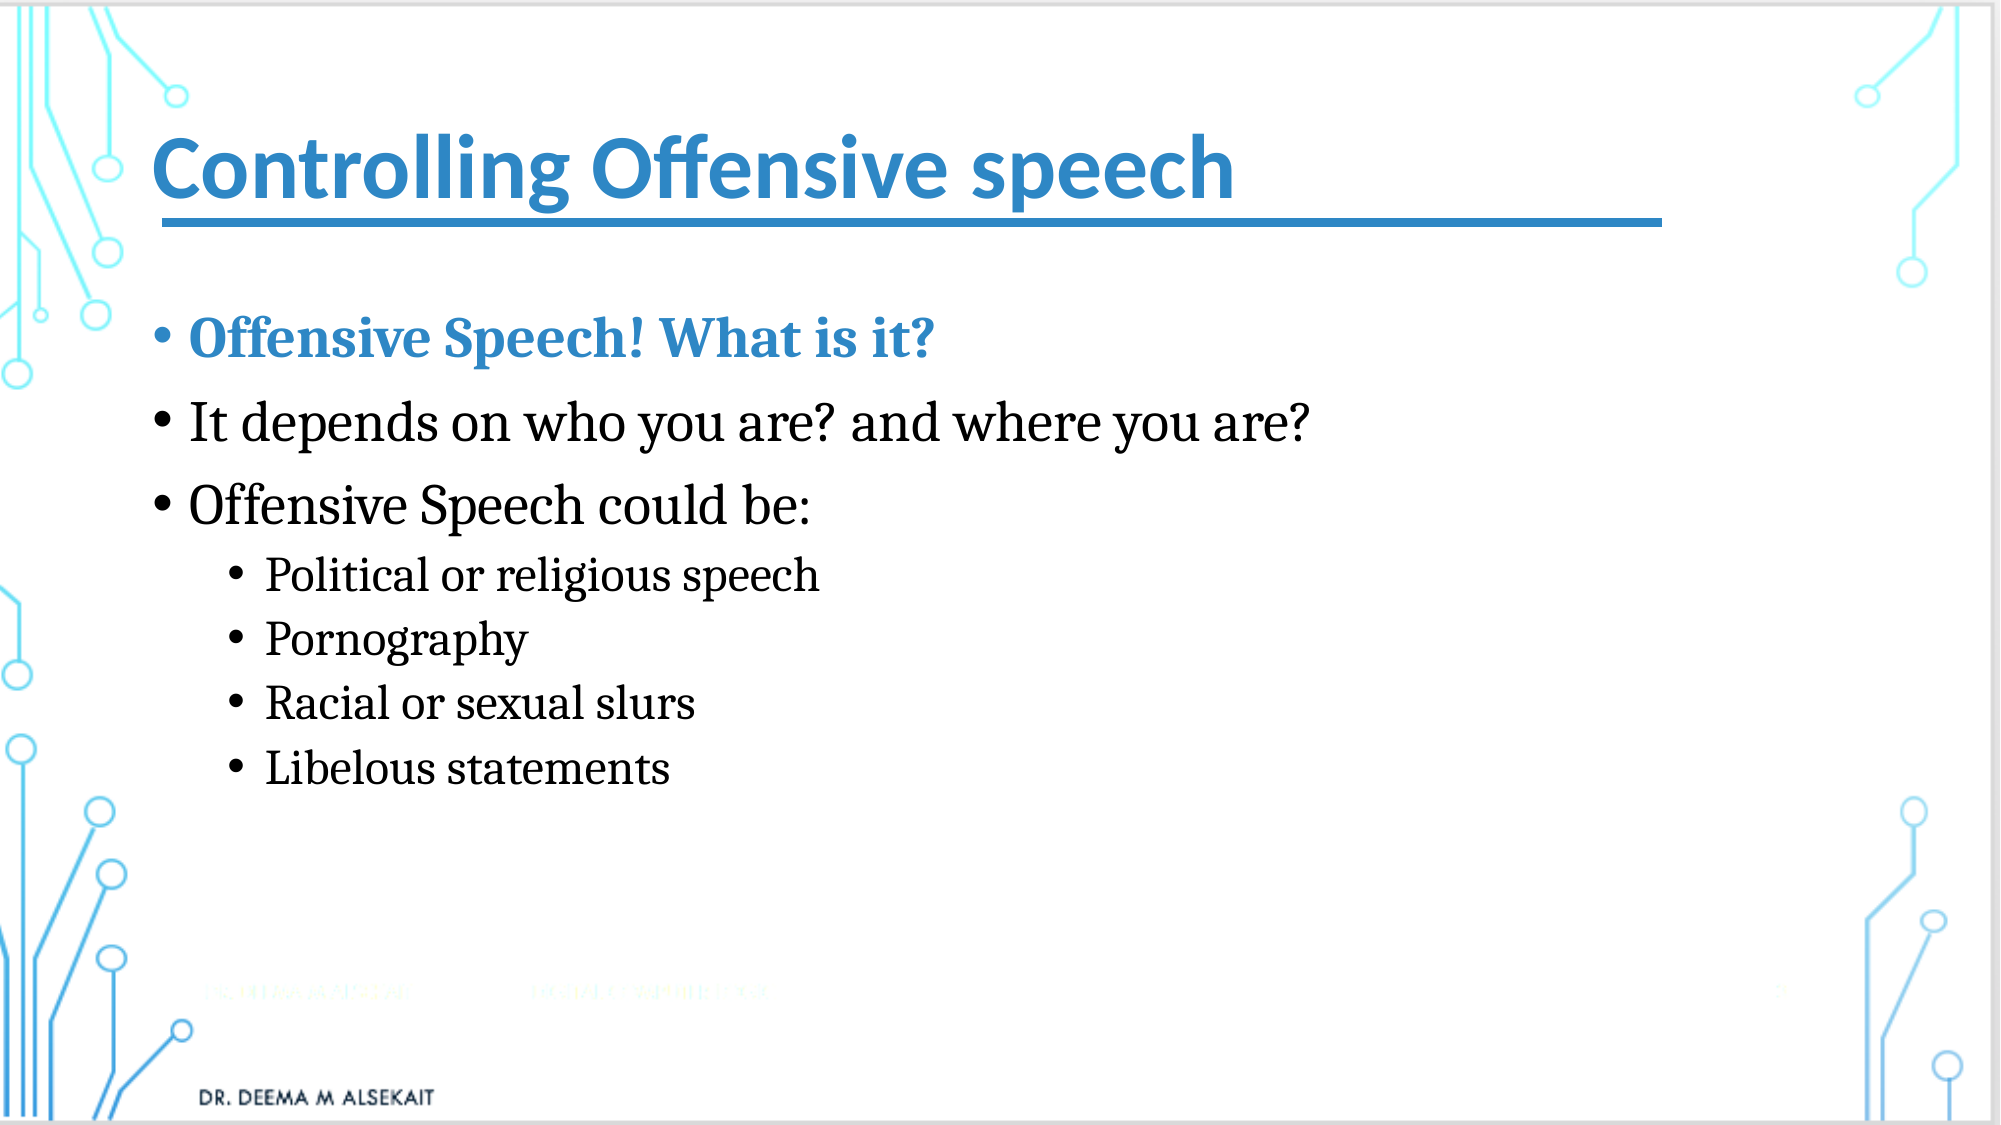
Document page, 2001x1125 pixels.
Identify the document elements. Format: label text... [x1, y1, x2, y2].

list Offensive Speech! What is it? It depends on who you are? and where you are? Offensive Speech could be: Political or religious speech Pornography Racial or sexual slurs Libelous statements [137, 299, 1863, 1014]
title Controlling Offensive speech [137, 59, 1863, 278]
picture [0, 0, 2001, 1125]
